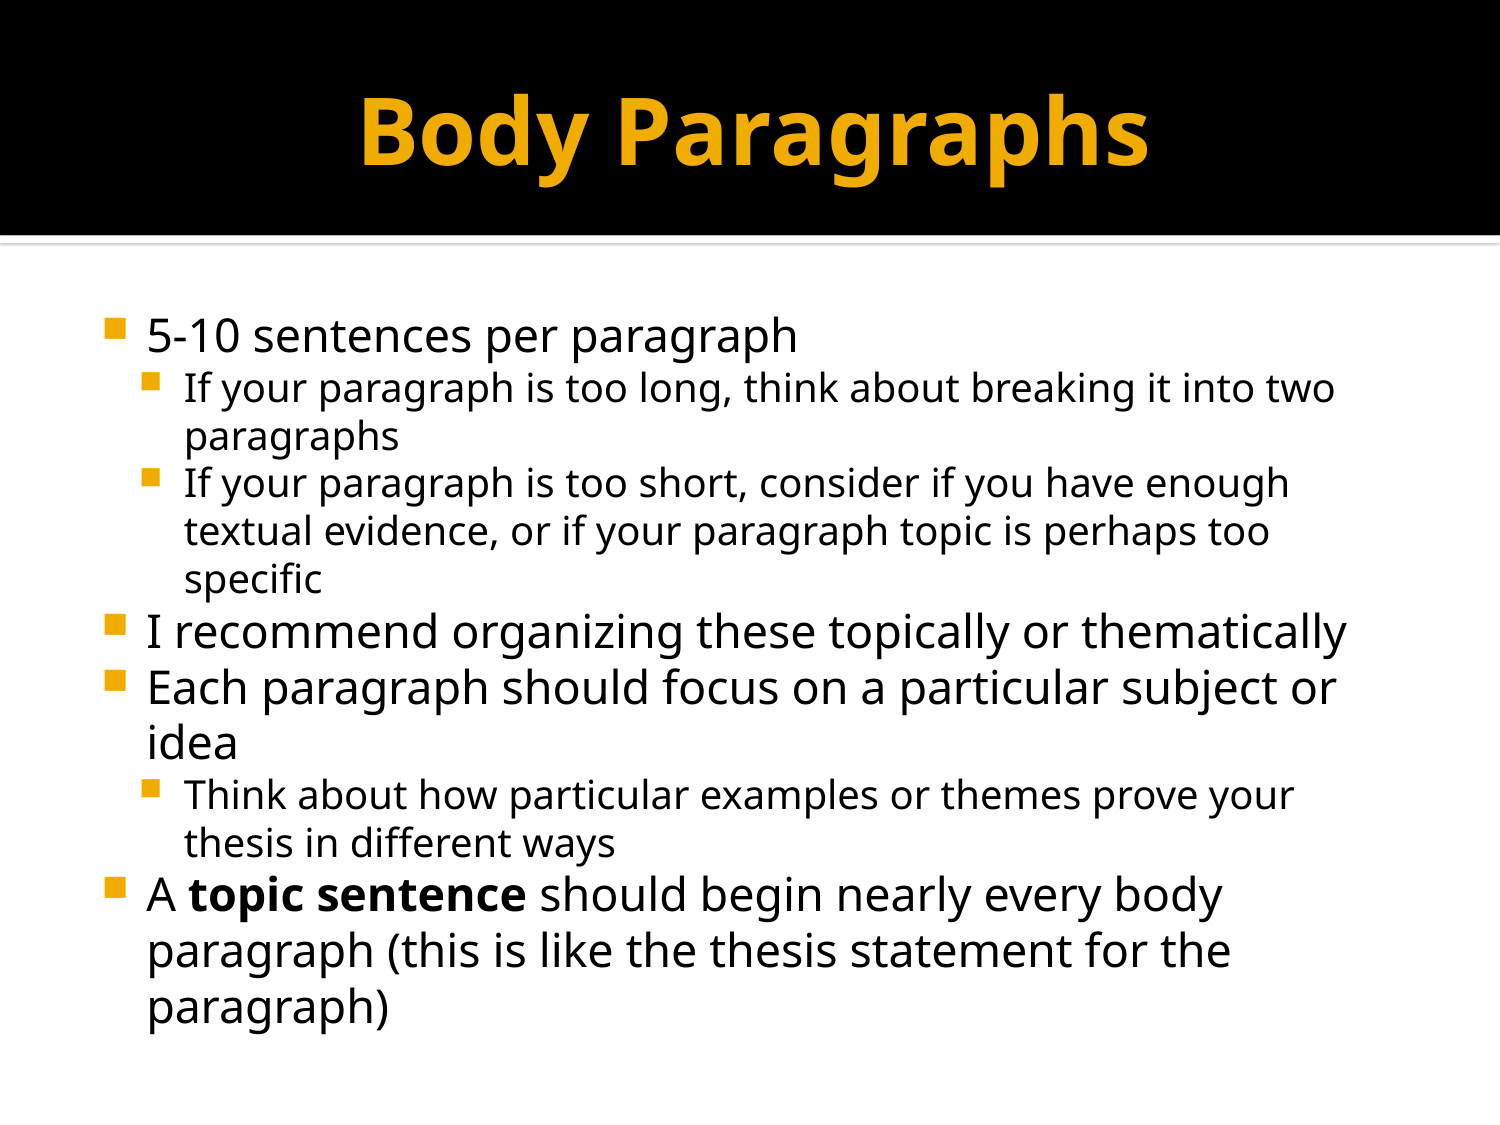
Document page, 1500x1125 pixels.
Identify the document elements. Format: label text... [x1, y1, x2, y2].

title Body Paragraphs [75, 25, 1425, 231]
list 5-10 sentences per paragraph If your paragraph is too long, think about breaking it into two paragraphs If your paragraph is too short, consider if you have enough textual evidence, or if your paragraph topic is perhaps too specific I recommend organizing these topically or thematically Each paragraph should focus on a particular subject or idea Think about how particular examples or themes prove your thesis in different ways A topic sentence should begin nearly every body paragraph (this is like the thesis statement for the paragraph) [75, 291, 1425, 1050]
